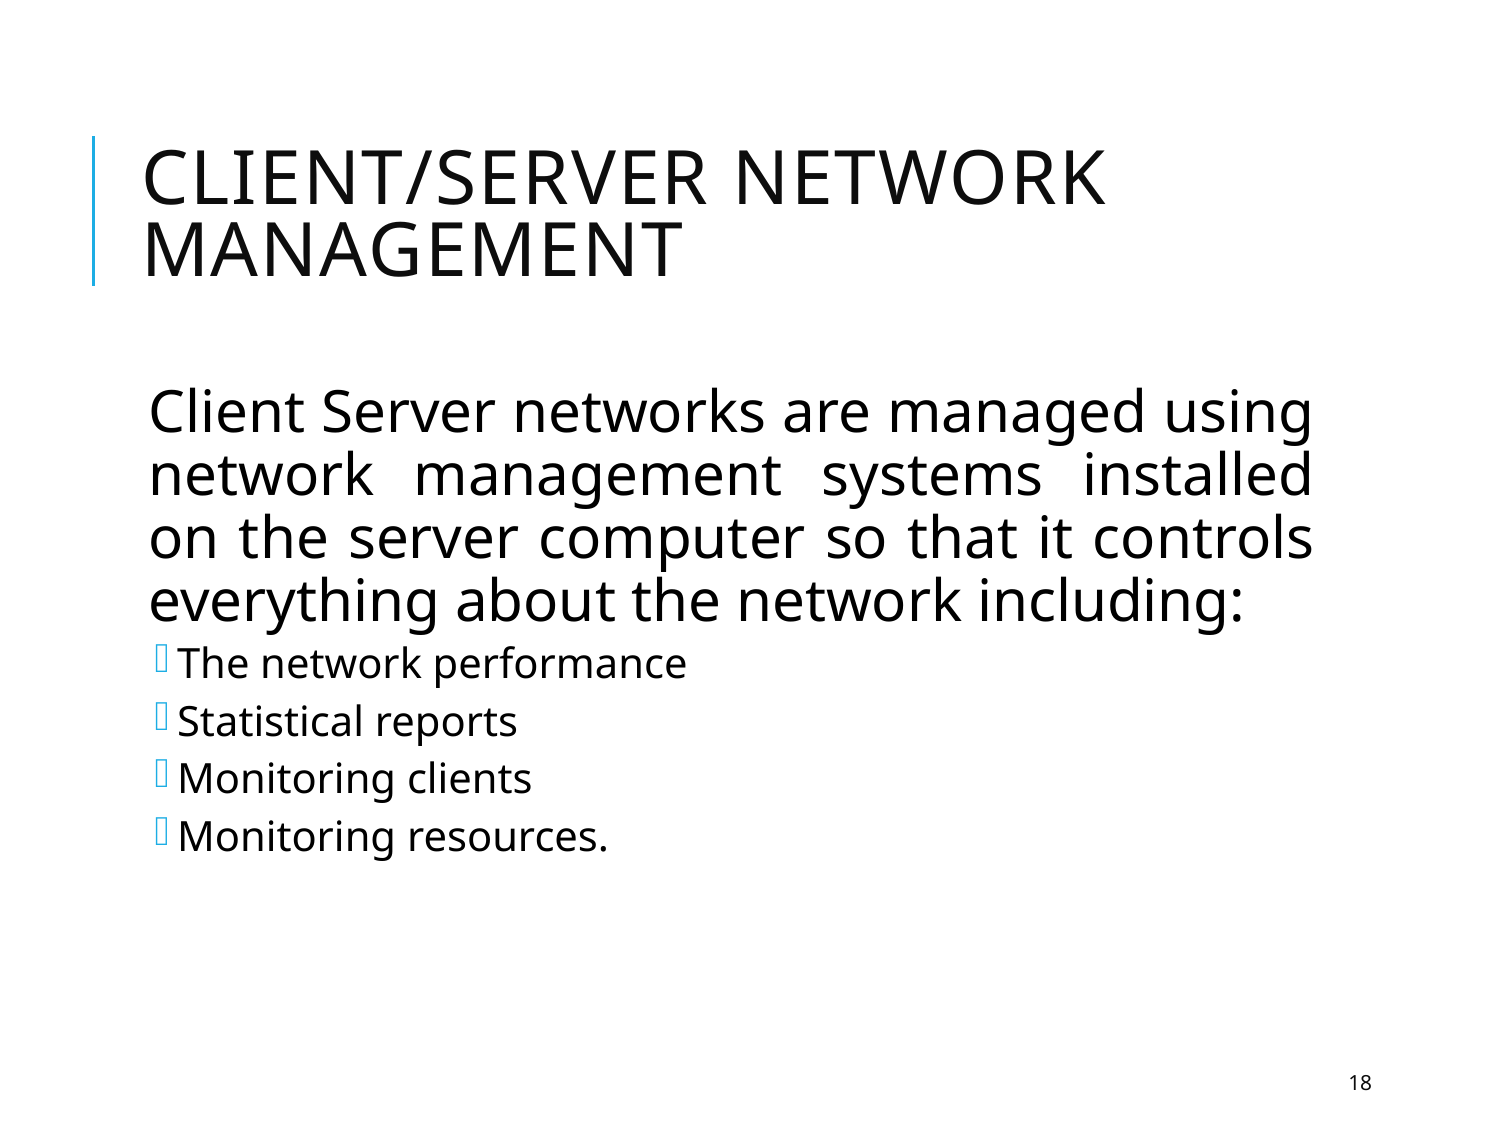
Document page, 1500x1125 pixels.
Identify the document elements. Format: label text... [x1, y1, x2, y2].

slide_number 18 [1333, 1061, 1454, 1107]
list Client Server networks are managed using network management systems installed on the server computer so that it controls everything about the network including: The network performance Statistical reports Monitoring clients Monitoring resources. [126, 375, 1322, 1035]
title Client/Server Network Management [126, 96, 1322, 342]
